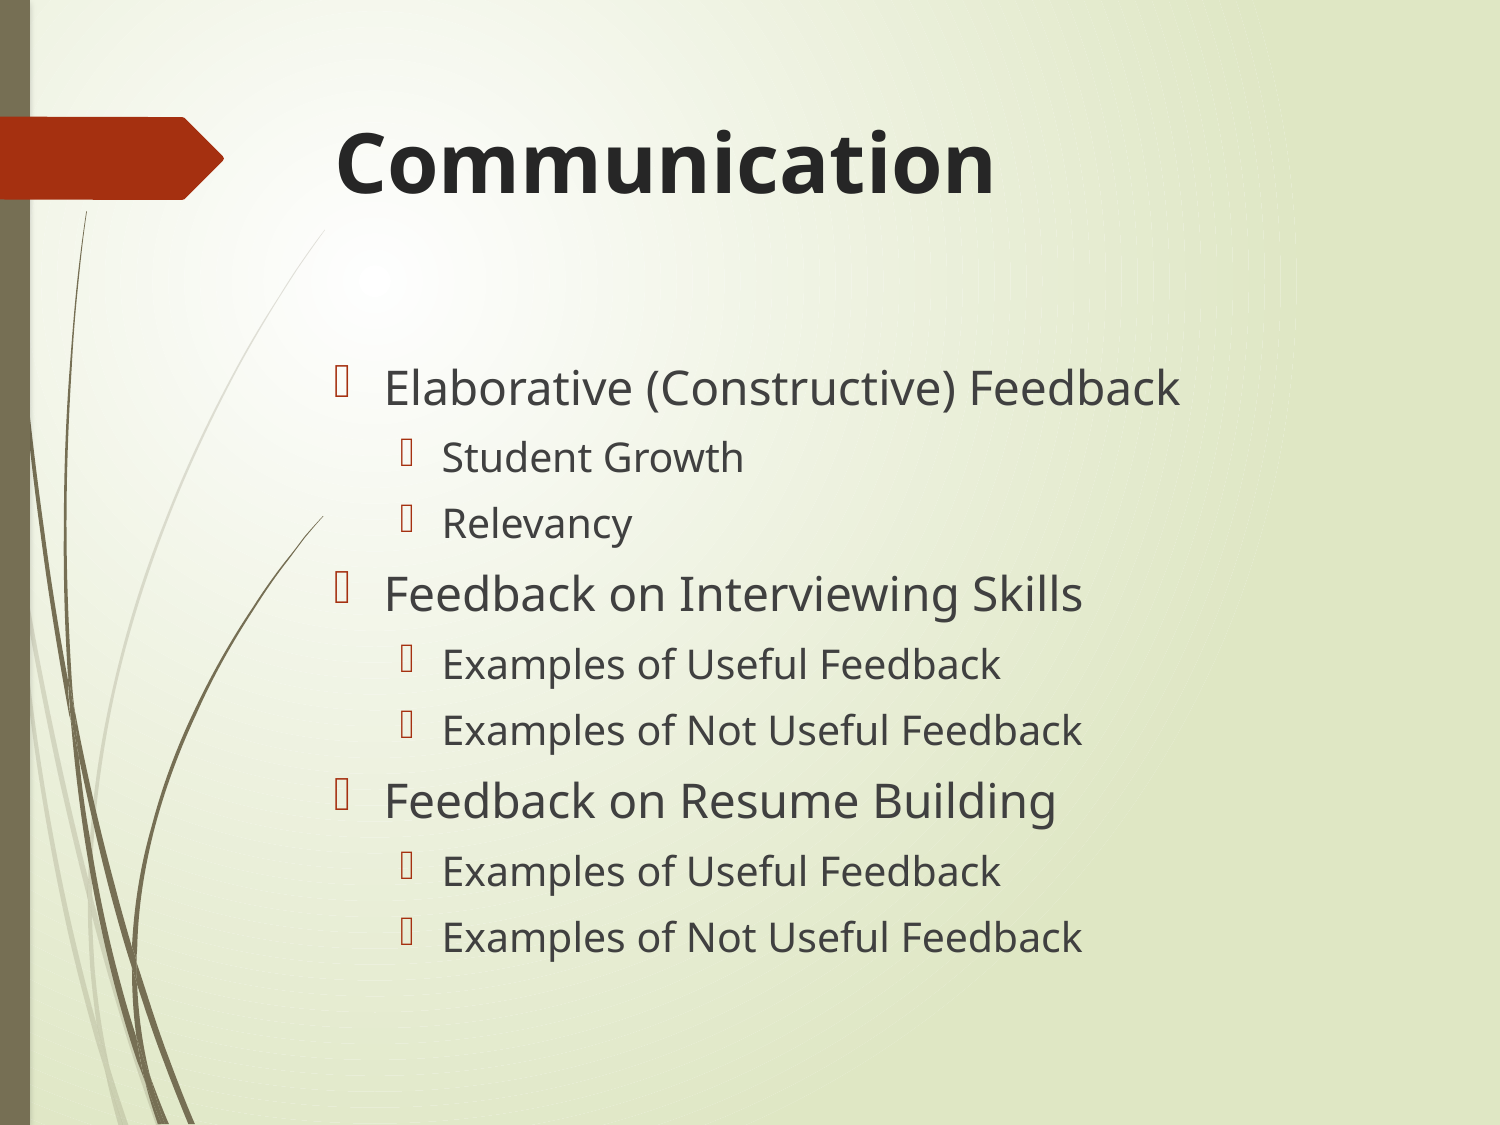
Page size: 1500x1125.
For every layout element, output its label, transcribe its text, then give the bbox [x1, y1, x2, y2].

list Elaborative (Constructive) Feedback Student Growth Relevancy Feedback on Interviewing Skills Examples of Useful Feedback Examples of Not Useful Feedback Feedback on Resume Building Examples of Useful Feedback Examples of Not Useful Feedback [318, 350, 1400, 970]
title Communication [319, 102, 1400, 313]
